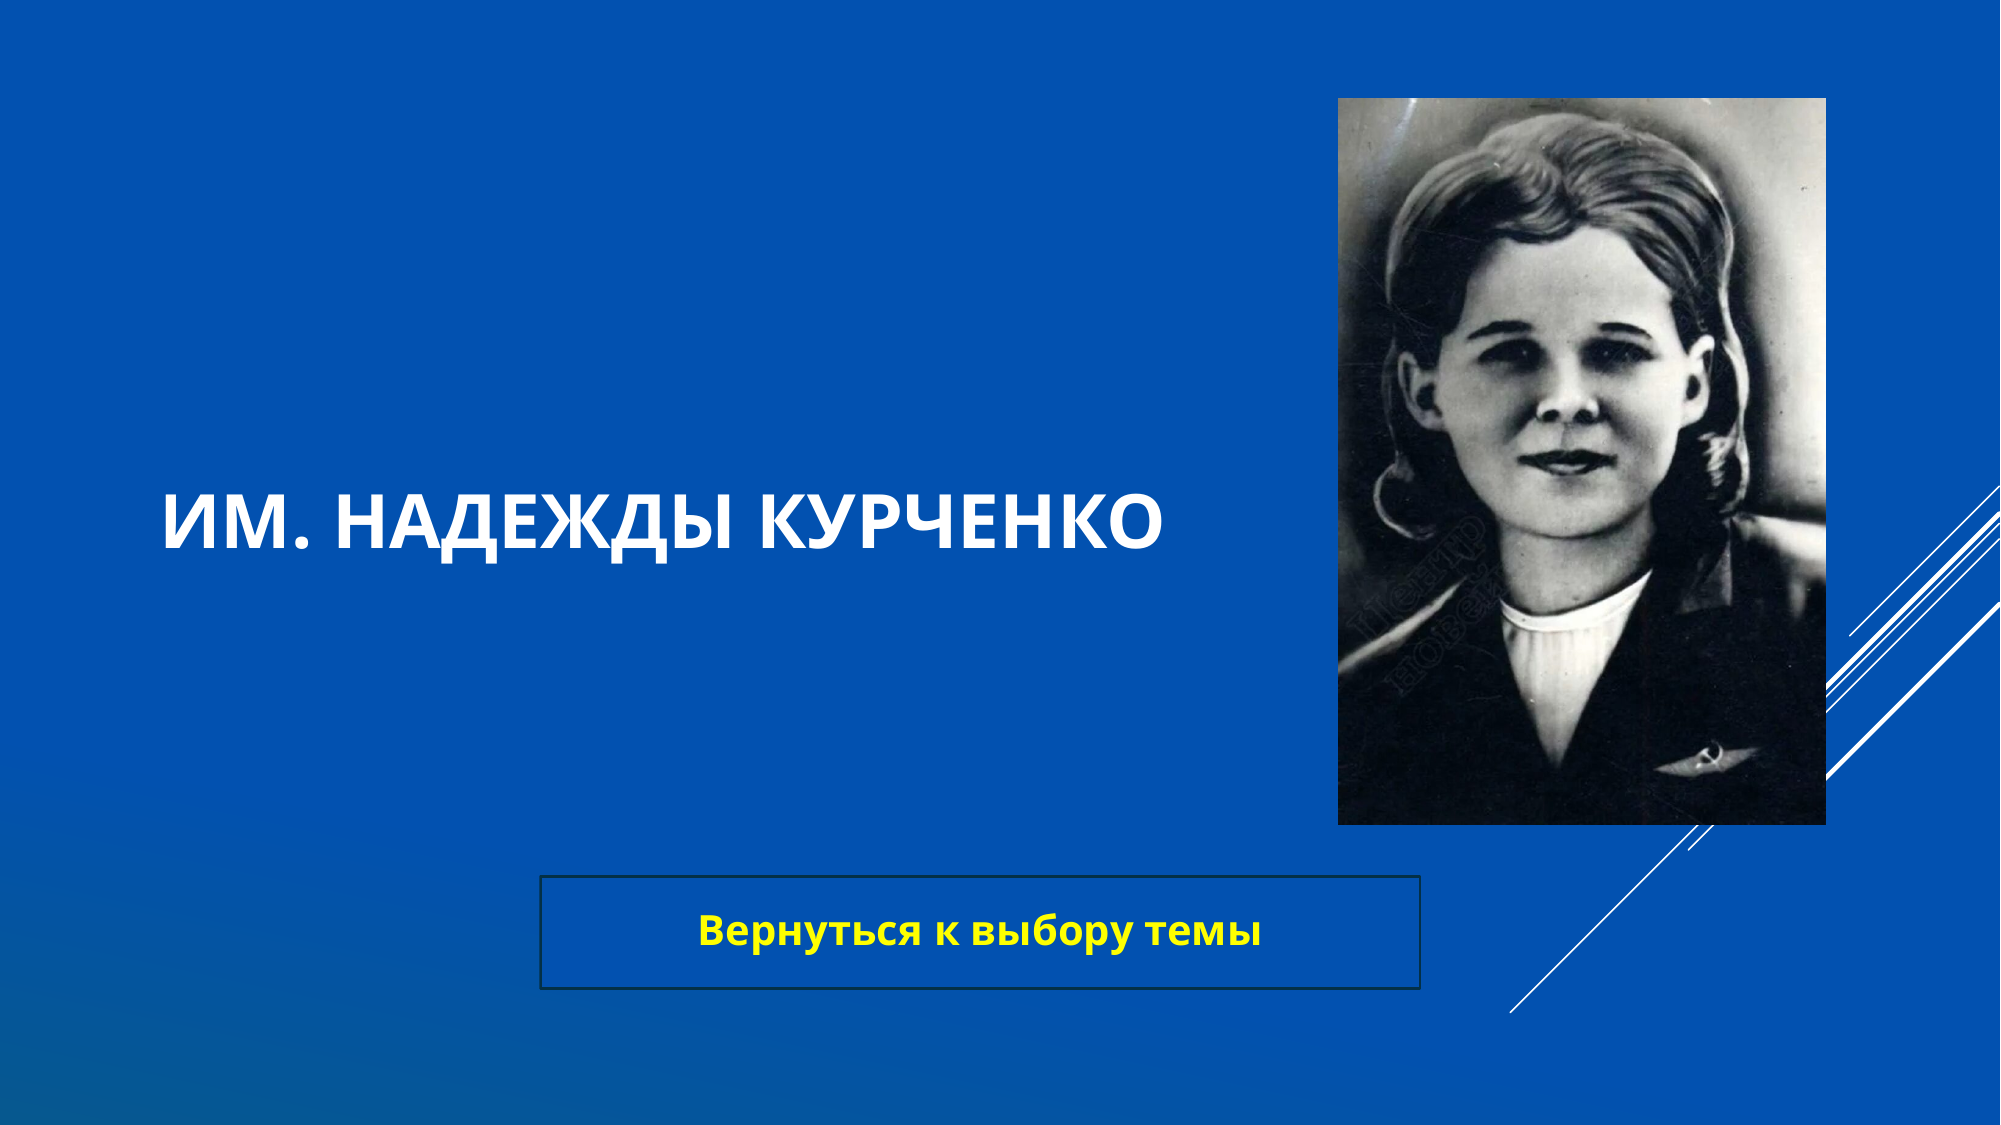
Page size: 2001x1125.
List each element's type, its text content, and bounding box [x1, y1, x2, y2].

title Им. Надежды курченко [0, 309, 1337, 728]
picture [1337, 98, 1827, 826]
